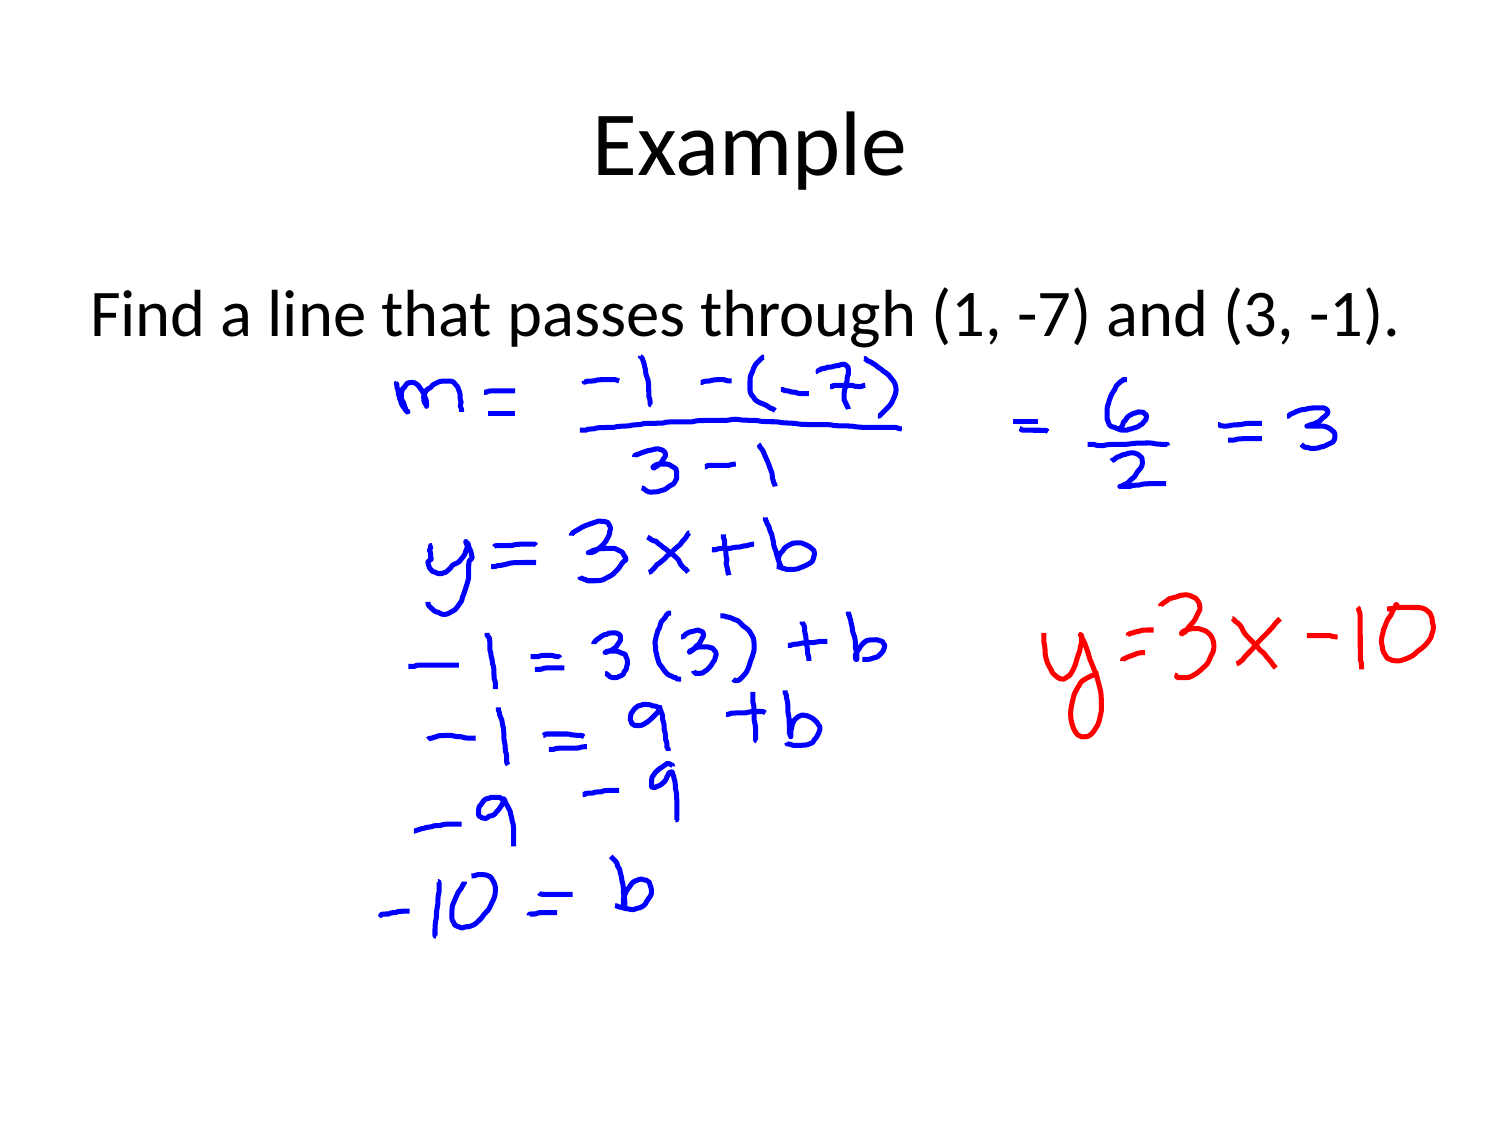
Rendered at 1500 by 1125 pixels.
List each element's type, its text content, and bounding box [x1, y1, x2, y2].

text_box [1019, 428, 1049, 433]
text_box [669, 553, 689, 573]
text_box [749, 356, 776, 412]
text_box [1043, 594, 1434, 738]
text_box [847, 611, 886, 661]
text_box [726, 710, 753, 716]
text_box [830, 384, 866, 388]
text_box [427, 734, 476, 741]
text_box [491, 561, 537, 568]
text_box [534, 667, 565, 671]
text_box [805, 644, 810, 661]
text_box [780, 388, 809, 395]
text_box [724, 550, 730, 576]
text_box [477, 796, 515, 847]
text_box [434, 880, 440, 938]
title Example [75, 45, 1425, 233]
text_box [413, 823, 462, 832]
text_box [395, 380, 463, 413]
text_box [610, 855, 653, 911]
text_box [700, 378, 732, 384]
text_box [1110, 452, 1167, 488]
text_box [484, 390, 516, 394]
text_box [831, 387, 850, 410]
text_box [579, 418, 902, 431]
text_box [493, 543, 537, 548]
text_box [863, 357, 897, 417]
list Find a line that passes through (1, -7) and (3, -1). [75, 262, 1425, 1005]
text_box [757, 443, 776, 487]
text_box [1087, 442, 1169, 447]
text_box [451, 873, 497, 929]
text_box [784, 690, 821, 747]
text_box [408, 664, 459, 668]
text_box [1228, 437, 1262, 441]
text_box [817, 363, 850, 387]
text_box [530, 654, 561, 659]
text_box [654, 612, 682, 680]
text_box [764, 517, 816, 571]
text_box [787, 640, 828, 647]
text_box [650, 762, 678, 821]
text_box [704, 463, 736, 468]
text_box [1106, 378, 1148, 431]
text_box [593, 632, 629, 679]
text_box [1218, 422, 1262, 427]
text_box [1287, 407, 1336, 450]
text_box [639, 355, 652, 406]
text_box [582, 789, 620, 796]
text_box [629, 703, 670, 751]
text_box [755, 710, 766, 714]
text_box [528, 911, 558, 916]
text_box [722, 534, 726, 547]
text_box [570, 520, 627, 582]
text_box [379, 910, 410, 917]
text_box [543, 733, 585, 738]
text_box [647, 536, 670, 554]
text_box [720, 615, 755, 682]
text_box [486, 632, 497, 690]
text_box [548, 745, 587, 751]
text_box [752, 691, 758, 742]
text_box [538, 892, 573, 896]
text_box [633, 447, 678, 493]
text_box [427, 540, 473, 616]
text_box [648, 532, 690, 574]
text_box [801, 621, 807, 642]
text_box [681, 629, 717, 675]
text_box [497, 707, 509, 766]
text_box [711, 543, 755, 551]
text_box [583, 378, 620, 383]
